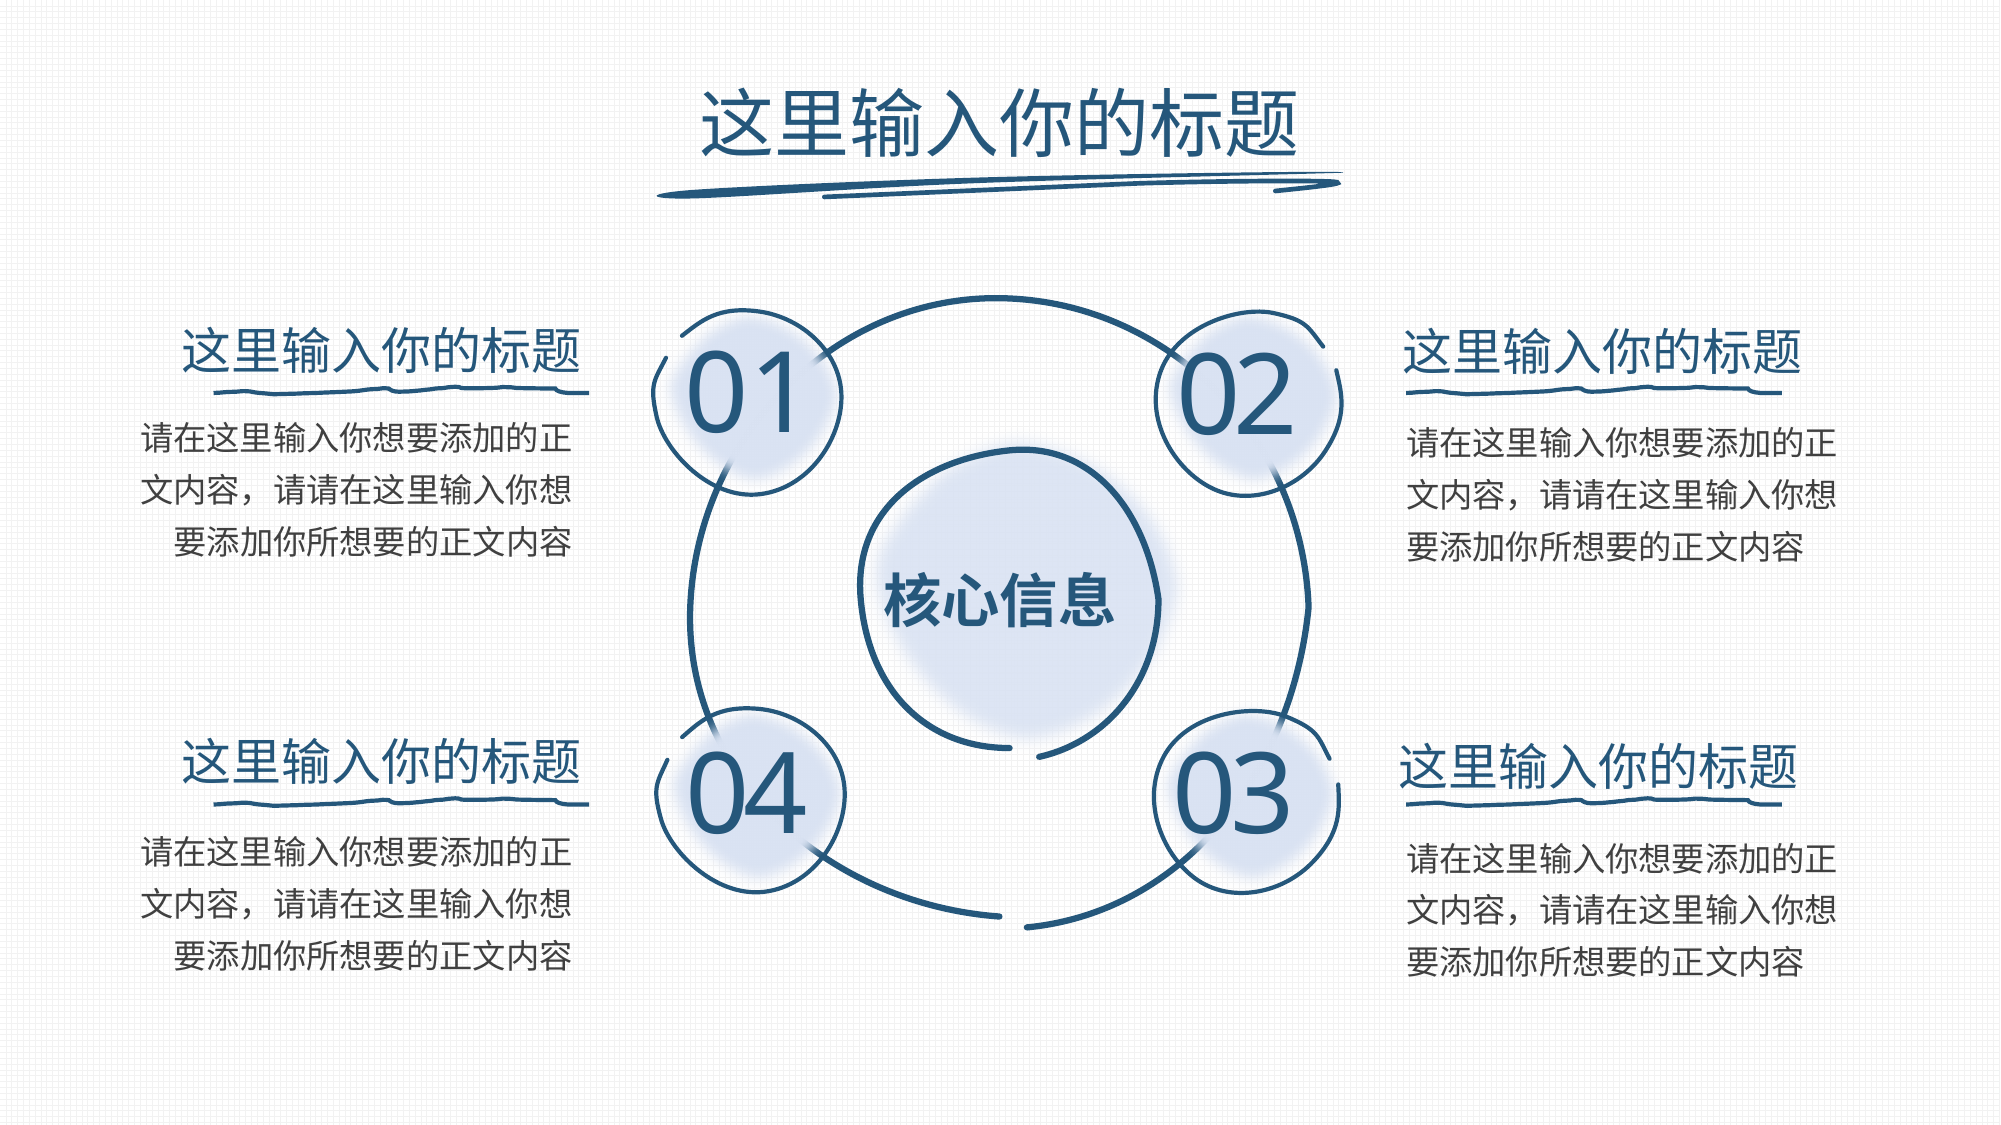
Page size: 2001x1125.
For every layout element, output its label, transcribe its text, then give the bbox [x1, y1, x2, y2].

list 这里输入你的标题 [1387, 319, 1911, 442]
list 核心信息 [634, 564, 1366, 646]
list 这里输入你的标题 [72, 729, 597, 852]
list 请在这里输入你想要添加的正文内容，请请在这里输入你想要添加你所想要的正文内容 [98, 398, 588, 641]
list 请在这里输入你想要添加的正文内容，请请在这里输入你想要添加你所想要的正文内容 [1391, 818, 1881, 1062]
list 请在这里输入你想要添加的正文内容，请请在这里输入你想要添加你所想要的正文内容 [1391, 402, 1881, 646]
list 这里输入你的标题 [72, 319, 597, 442]
list 这里输入你的标题 [1384, 734, 1908, 857]
title 这里输入你的标题 [634, 79, 1366, 178]
list 请在这里输入你想要添加的正文内容，请请在这里输入你想要添加你所想要的正文内容 [98, 812, 588, 1055]
